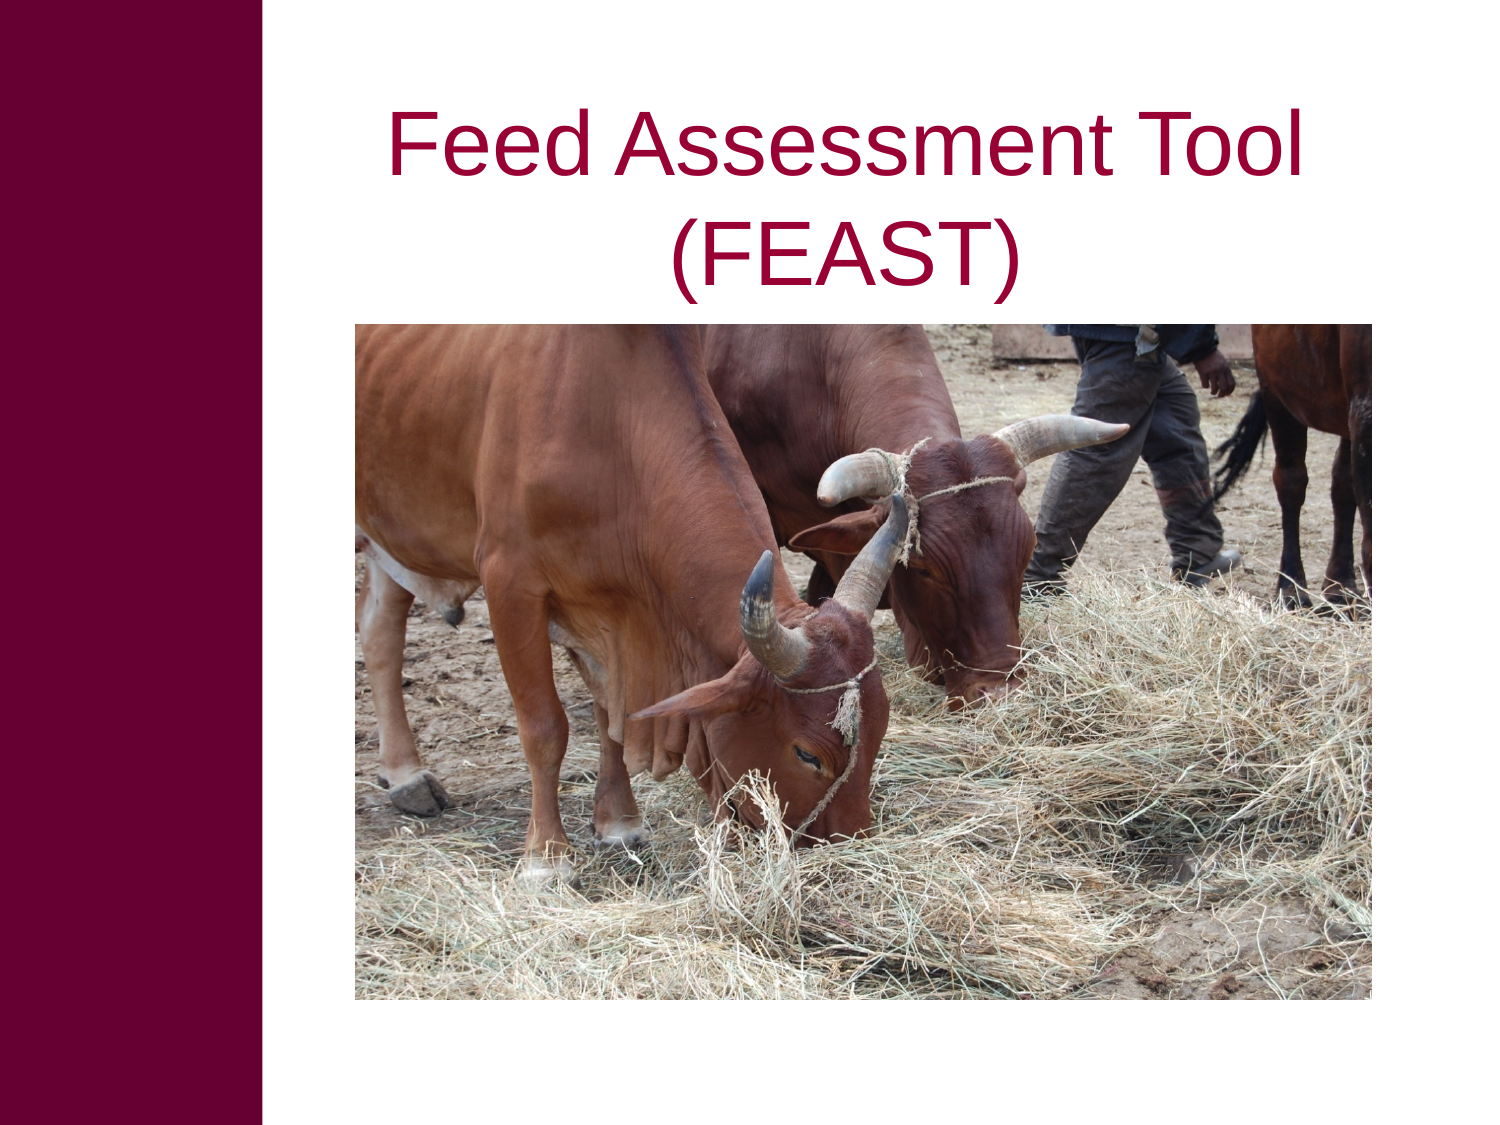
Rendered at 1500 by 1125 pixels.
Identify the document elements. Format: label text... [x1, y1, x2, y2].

title Feed Assessment Tool (FEAST) [274, 99, 1419, 288]
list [355, 324, 1372, 1001]
